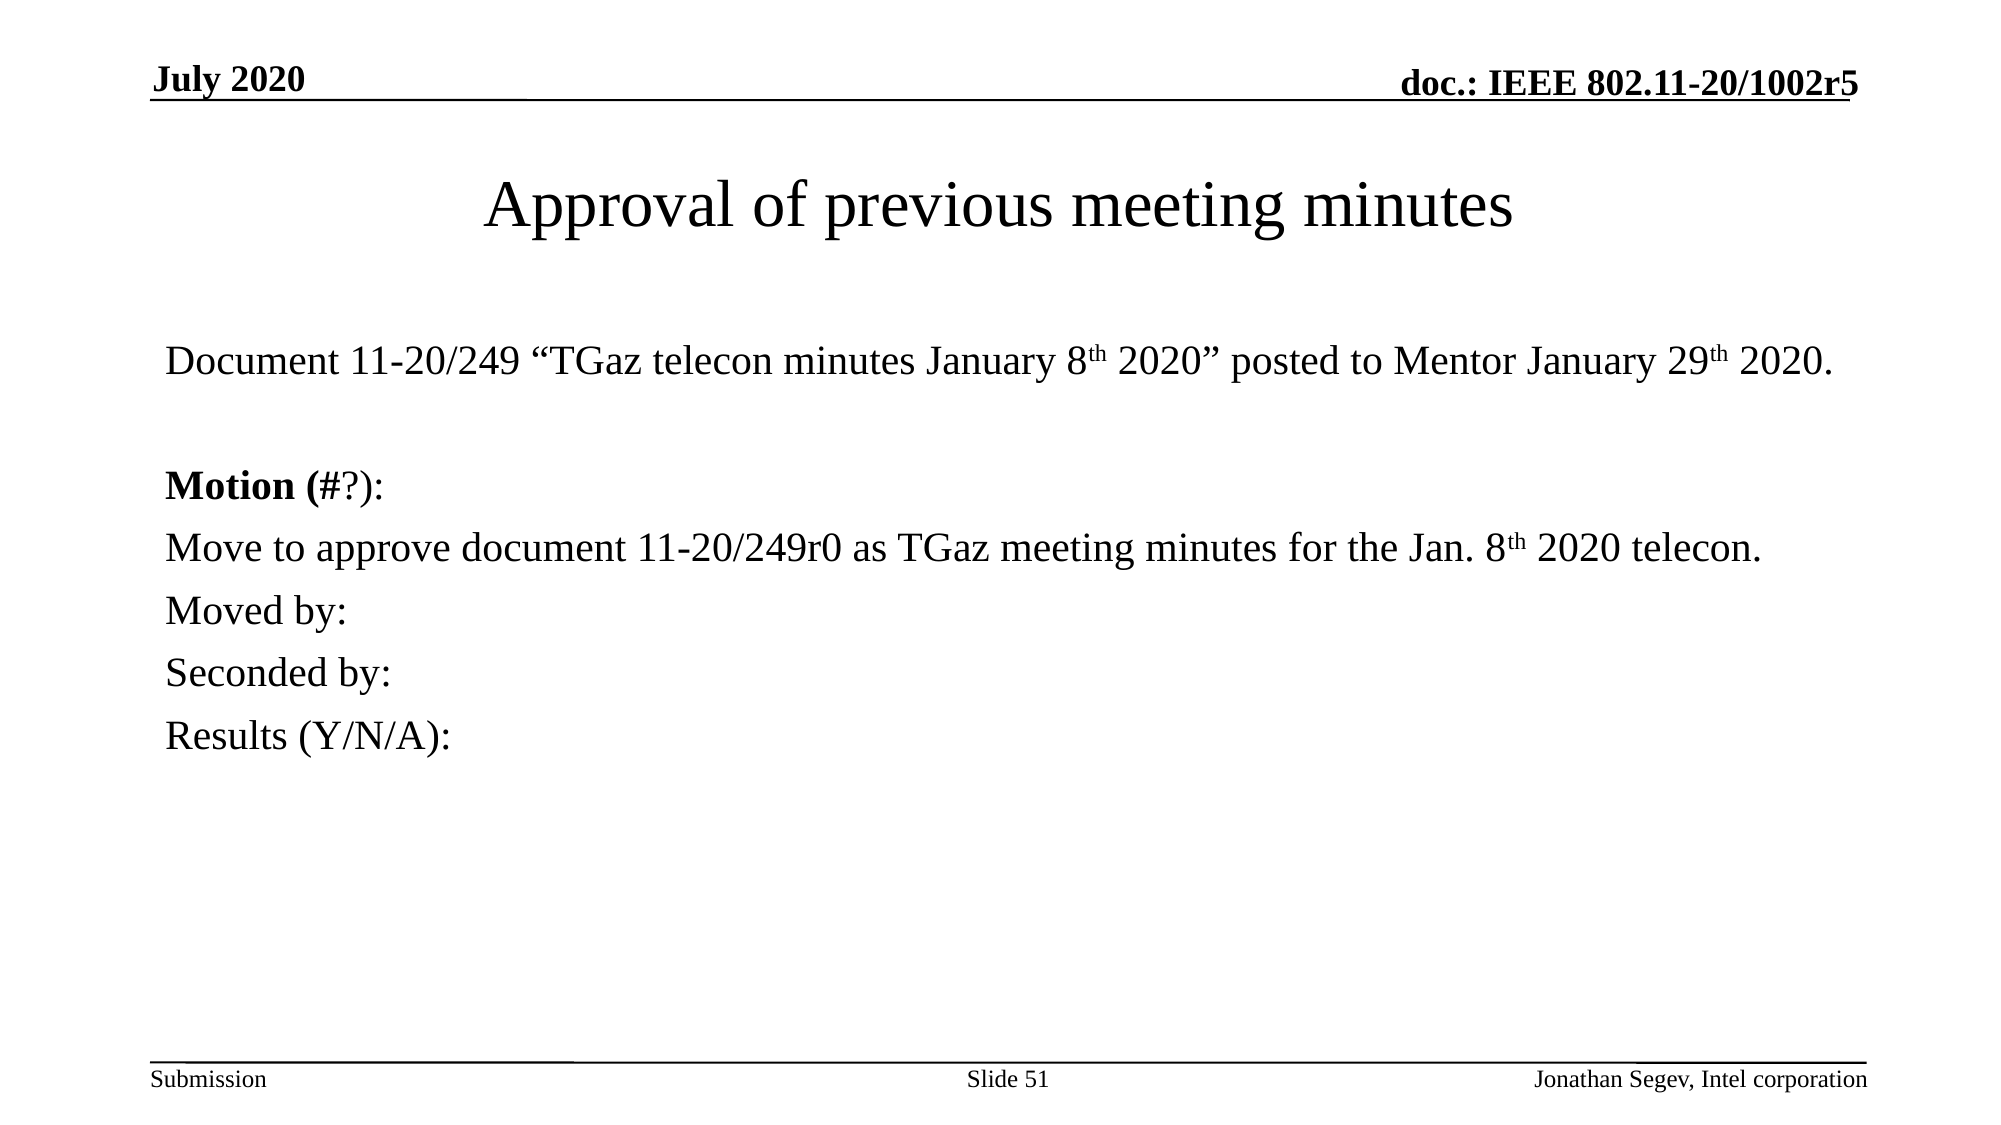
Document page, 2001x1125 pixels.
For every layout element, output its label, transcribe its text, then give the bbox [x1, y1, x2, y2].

list Document 11-20/249 “TGaz telecon minutes January 8th 2020” posted to Mentor January 29th 2020. Motion (#?): Move to approve document 11-20/249r0 as TGaz meeting minutes for the Jan. 8th 2020 telecon. Moved by: Seconded by: Results (Y/N/A): [149, 324, 1850, 1000]
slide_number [152, 54, 563, 100]
slide_number Slide 51 [950, 1061, 1067, 1123]
footer Jonathan Segev, Intel corporation [1171, 1061, 1869, 1093]
title Approval of previous meeting minutes [149, 112, 1850, 288]
